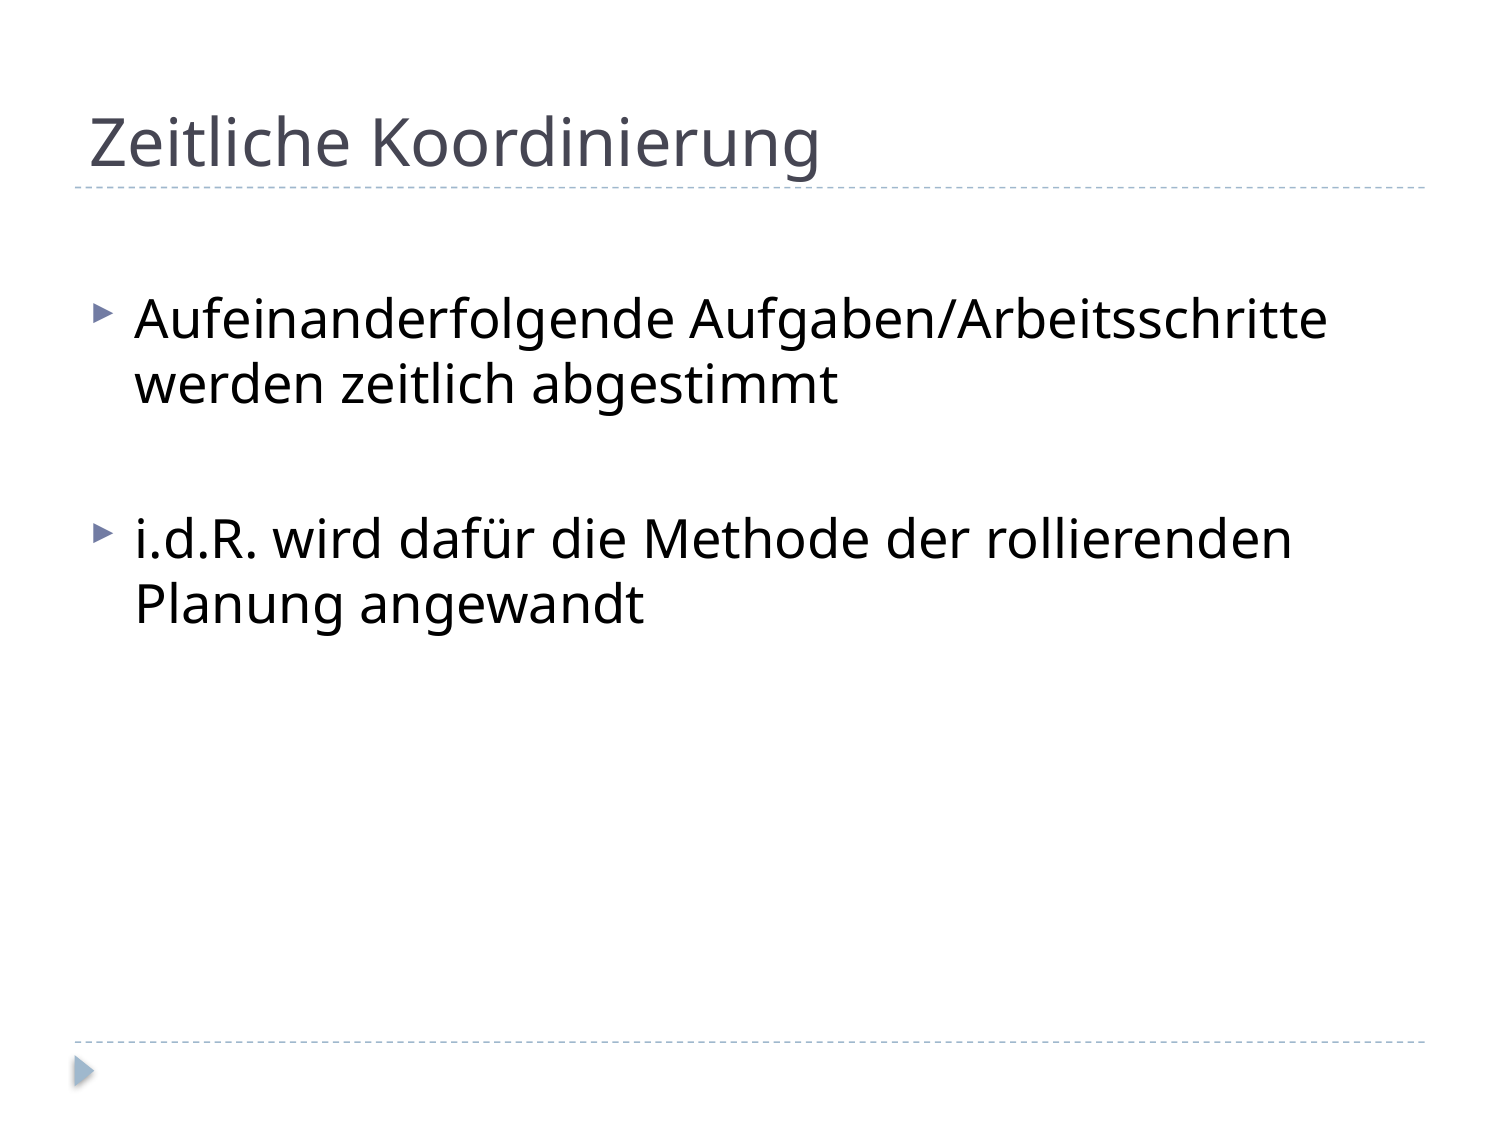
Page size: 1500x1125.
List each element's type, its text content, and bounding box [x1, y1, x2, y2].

title Zeitliche Koordinierung [75, 24, 1425, 188]
list Aufeinanderfolgende Aufgaben/Arbeitsschritte werden zeitlich abgestimmt i.d.R. wird dafür die Methode der rollierenden Planung angewandt [75, 200, 1425, 1006]
